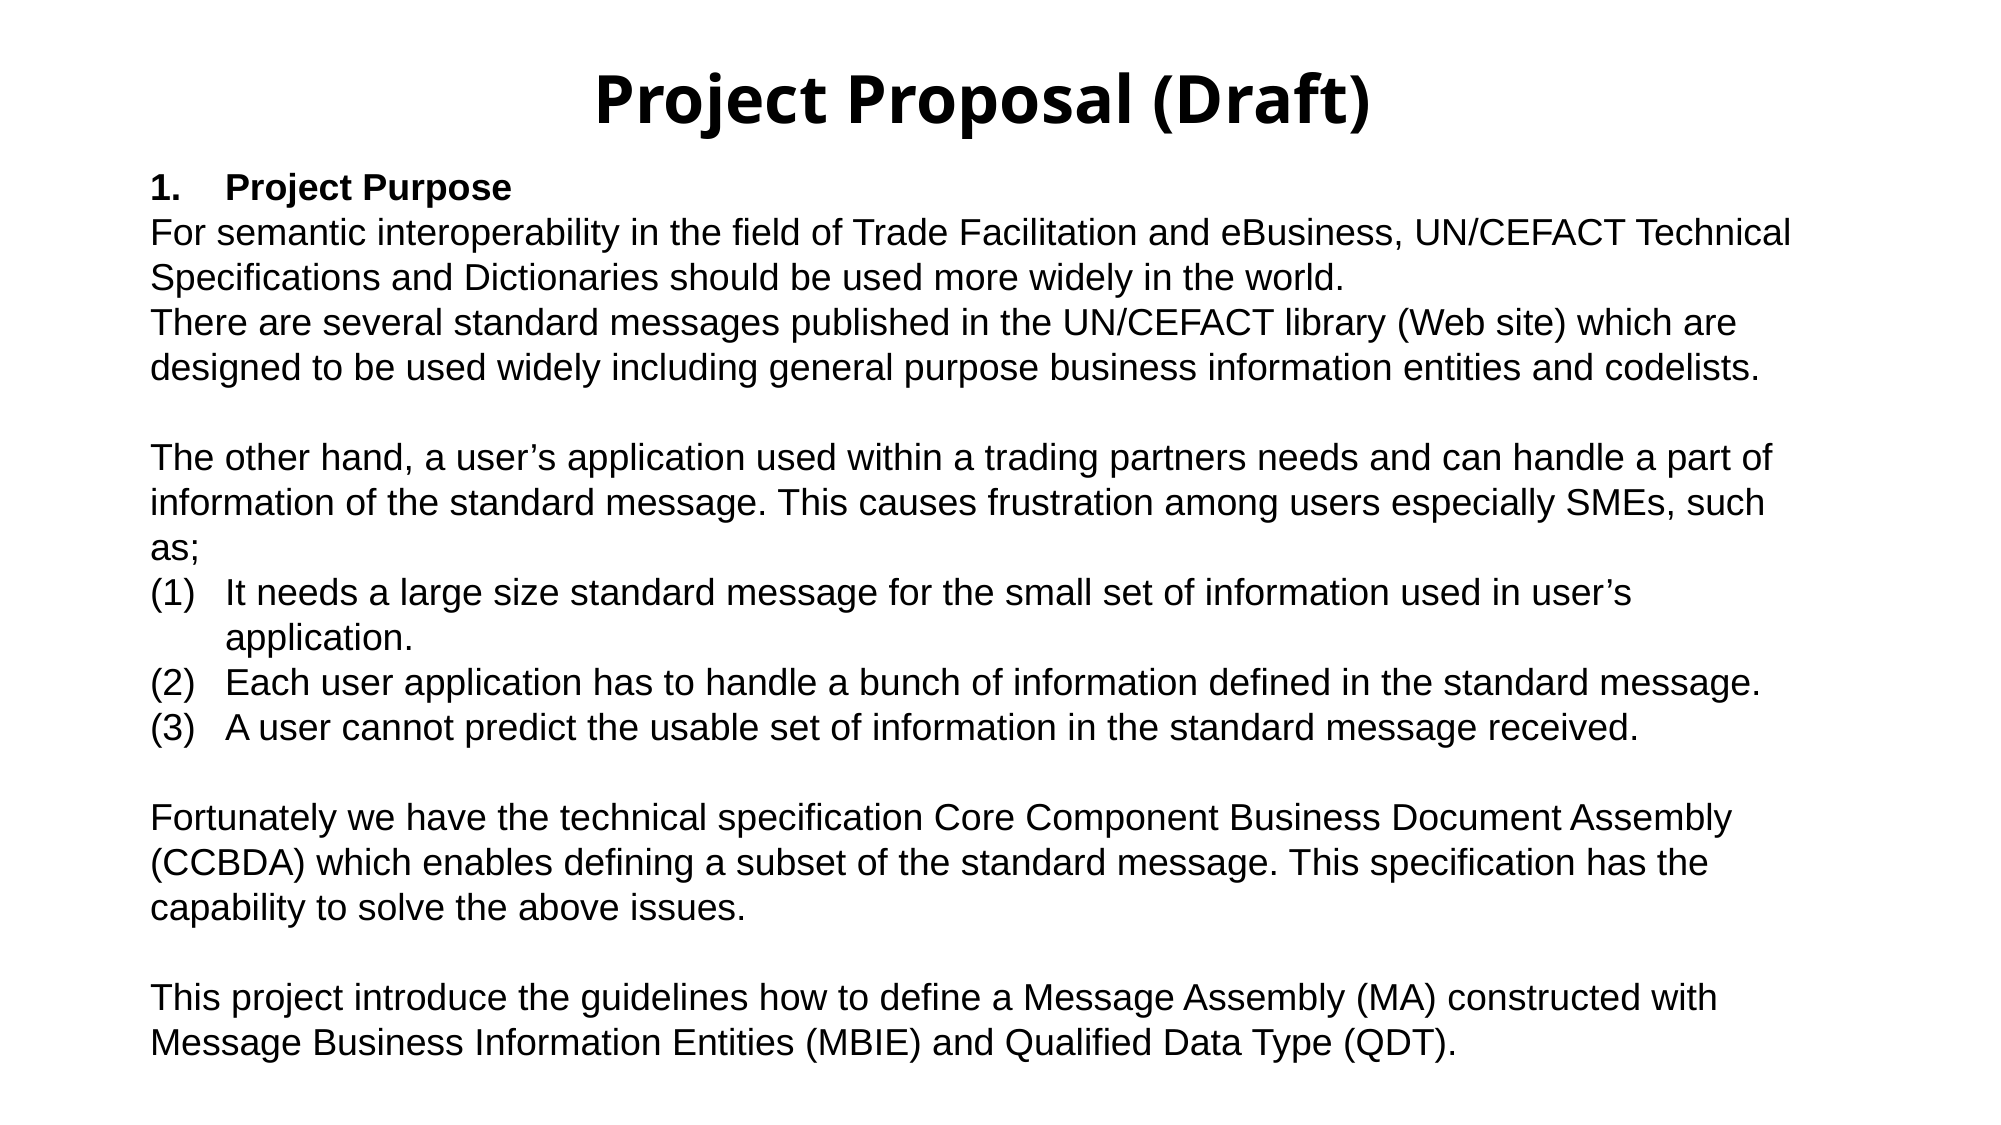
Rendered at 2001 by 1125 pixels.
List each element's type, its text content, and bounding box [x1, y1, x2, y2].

text_box Project Proposal (Draft) [382, 49, 1583, 144]
text_box Project Purpose For semantic interoperability in the field of Trade Facilitation and eBusiness, UN/CEFACT Technical Specifications and Dictionaries should be used more widely in the world. There are several standard messages published in the UN/CEFACT library (Web site) which are designed to be used widely including general purpose business information entities and codelists. The other hand, a user’s application used within a trading partners needs and can handle a part of information of the standard message. This causes frustration among users especially SMEs, such as; It needs a large size standard message for the small set of information used in user’s application. Each user application has to handle a bunch of information defined in the standard message. A user cannot predict the usable set of information in the standard message received. Fortunately we have the technical specification Core Component Business Document Assembly (CCBDA) which enables defining a subset of the standard message. This specification has the capability to solve the above issues. This project introduce the guidelines how to define a Message Assembly (MA) constructed with Message Business Information Entities (MBIE) and Qualified Data Type (QDT). [135, 155, 1830, 1116]
